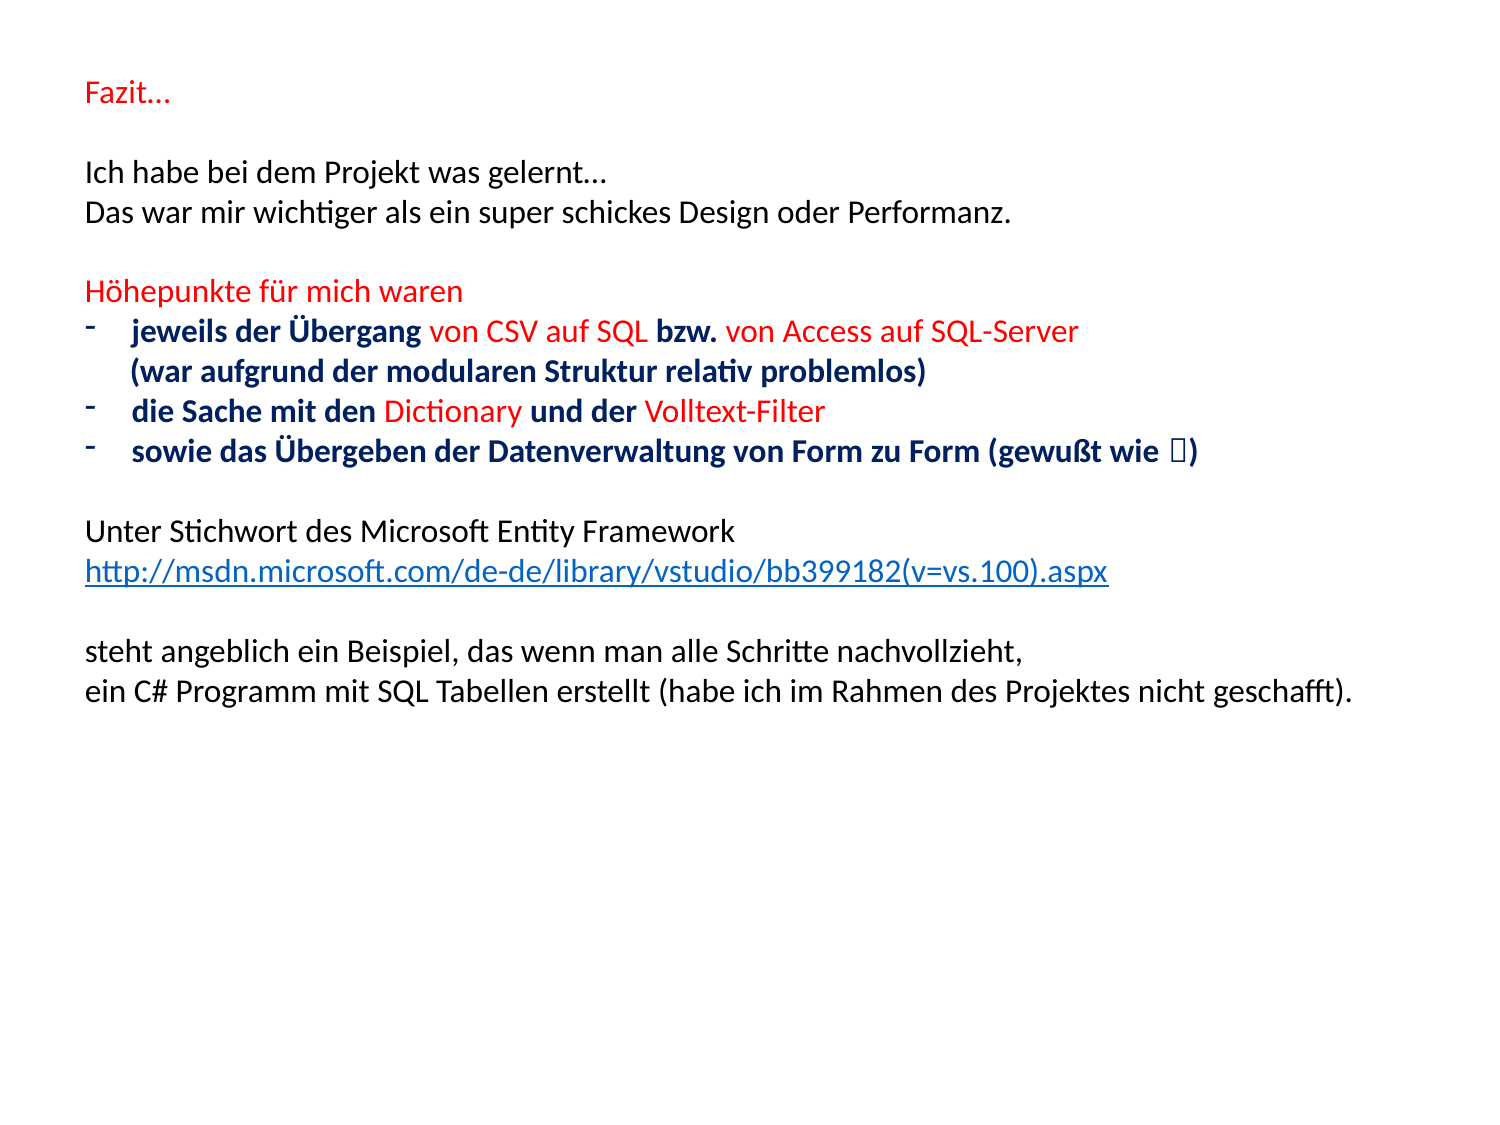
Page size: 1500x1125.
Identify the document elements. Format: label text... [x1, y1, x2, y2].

text_box Fazit… Ich habe bei dem Projekt was gelernt… Das war mir wichtiger als ein super schickes Design oder Performanz. Höhepunkte für mich waren jeweils der Übergang von CSV auf SQL bzw. von Access auf SQL-Server (war aufgrund der modularen Struktur relativ problemlos) die Sache mit den Dictionary und der Volltext-Filter sowie das Übergeben der Datenverwaltung von Form zu Form (gewußt wie ) Unter Stichwort des Microsoft Entity Framework http://msdn.microsoft.com/de-de/library/vstudio/bb399182(v=vs.100).aspx steht angeblich ein Beispiel, das wenn man alle Schritte nachvollzieht, ein C# Programm mit SQL Tabellen erstellt (habe ich im Rahmen des Projektes nicht geschafft). [69, 62, 1403, 717]
